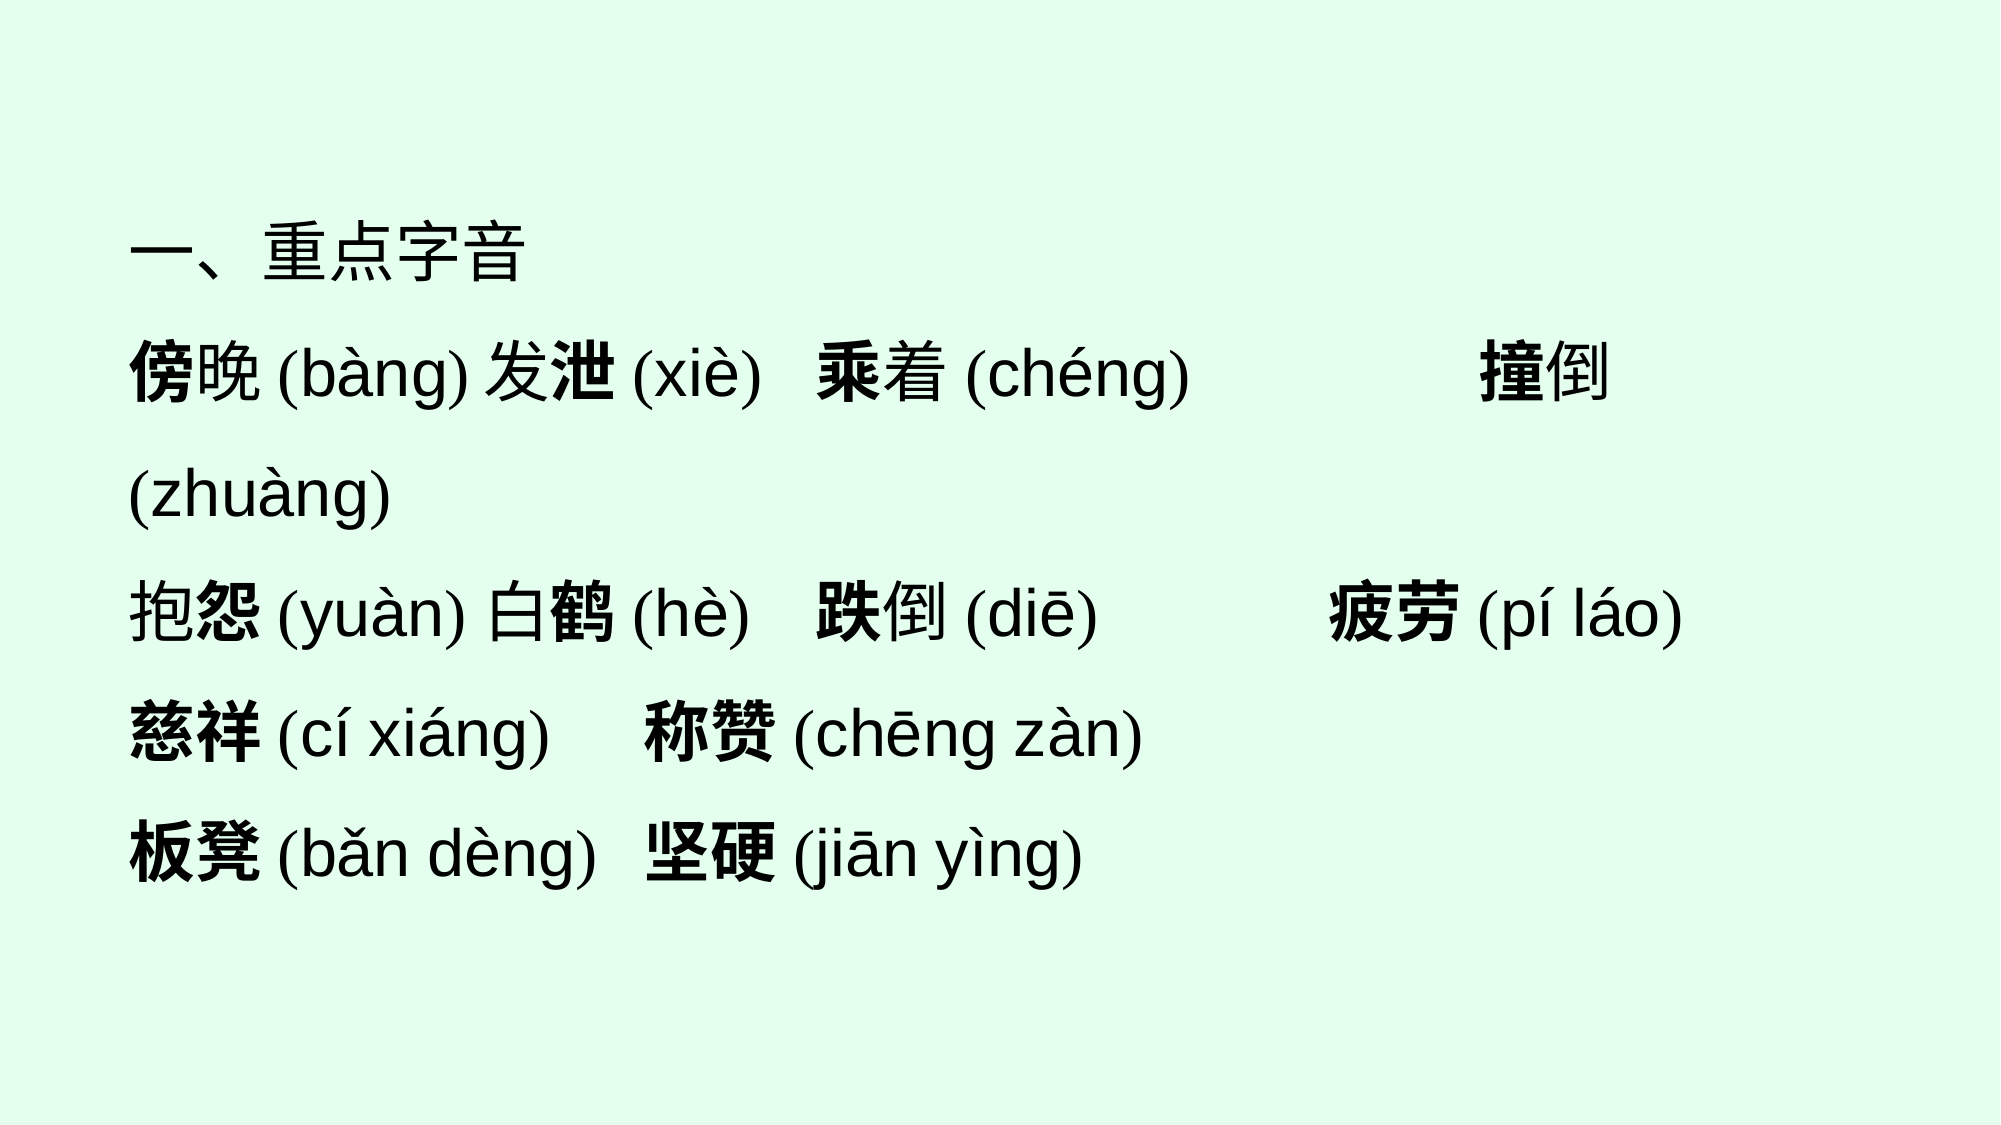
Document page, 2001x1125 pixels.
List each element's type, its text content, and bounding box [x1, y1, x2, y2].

text_box 一、重点字音 傍晚(bànɡ) 发泄(xiè) 乘着(chénɡ) 撞倒(zhuànɡ) 抱怨(yuàn) 白鹤(hè) 跌倒(diē) 疲劳(pí láo) 慈祥(cí xiánɡ) 称赞(chēnɡ zàn) 板凳(bǎn dènɡ) 坚硬(jiān yìnɡ) [113, 162, 1887, 897]
